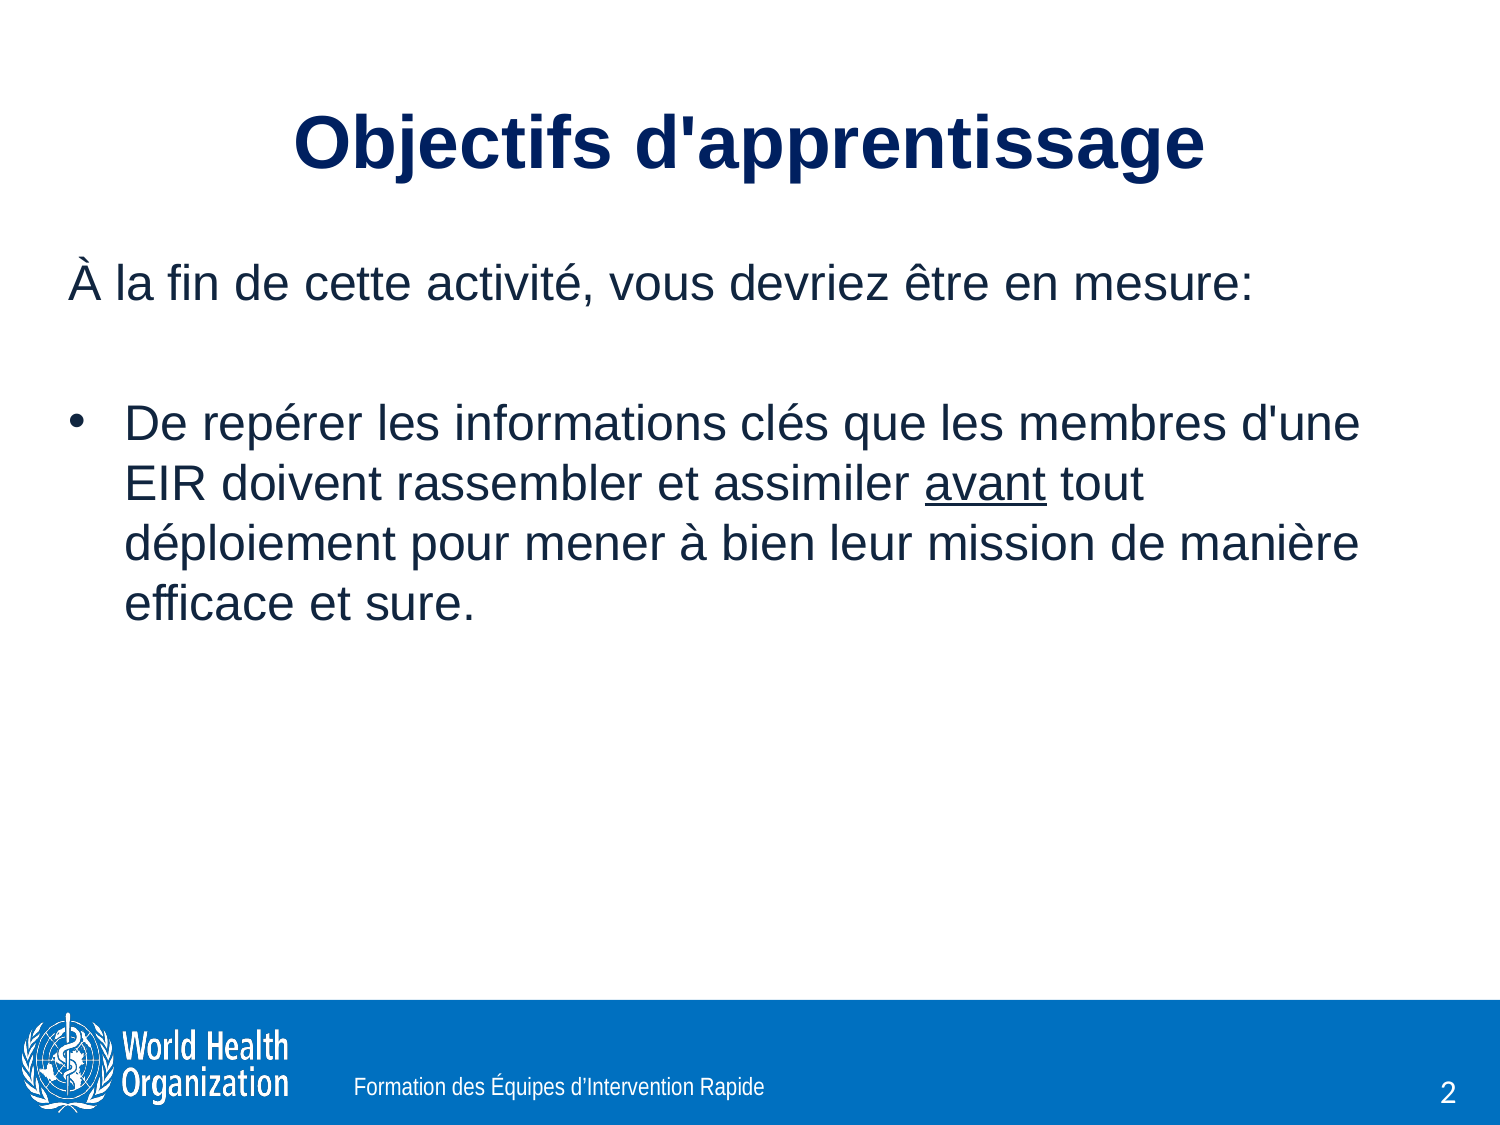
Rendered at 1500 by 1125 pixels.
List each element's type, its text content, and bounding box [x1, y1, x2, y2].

title Objectifs d'apprentissage [75, 45, 1425, 233]
picture [21, 1012, 288, 1113]
list À la fin de cette activité, vous devriez être en mesure: De repérer les informations clés que les membres d'une EIR doivent rassembler et assimiler avant tout déploiement pour mener à bien leur mission de manière efficace et sure. [53, 172, 1406, 1106]
